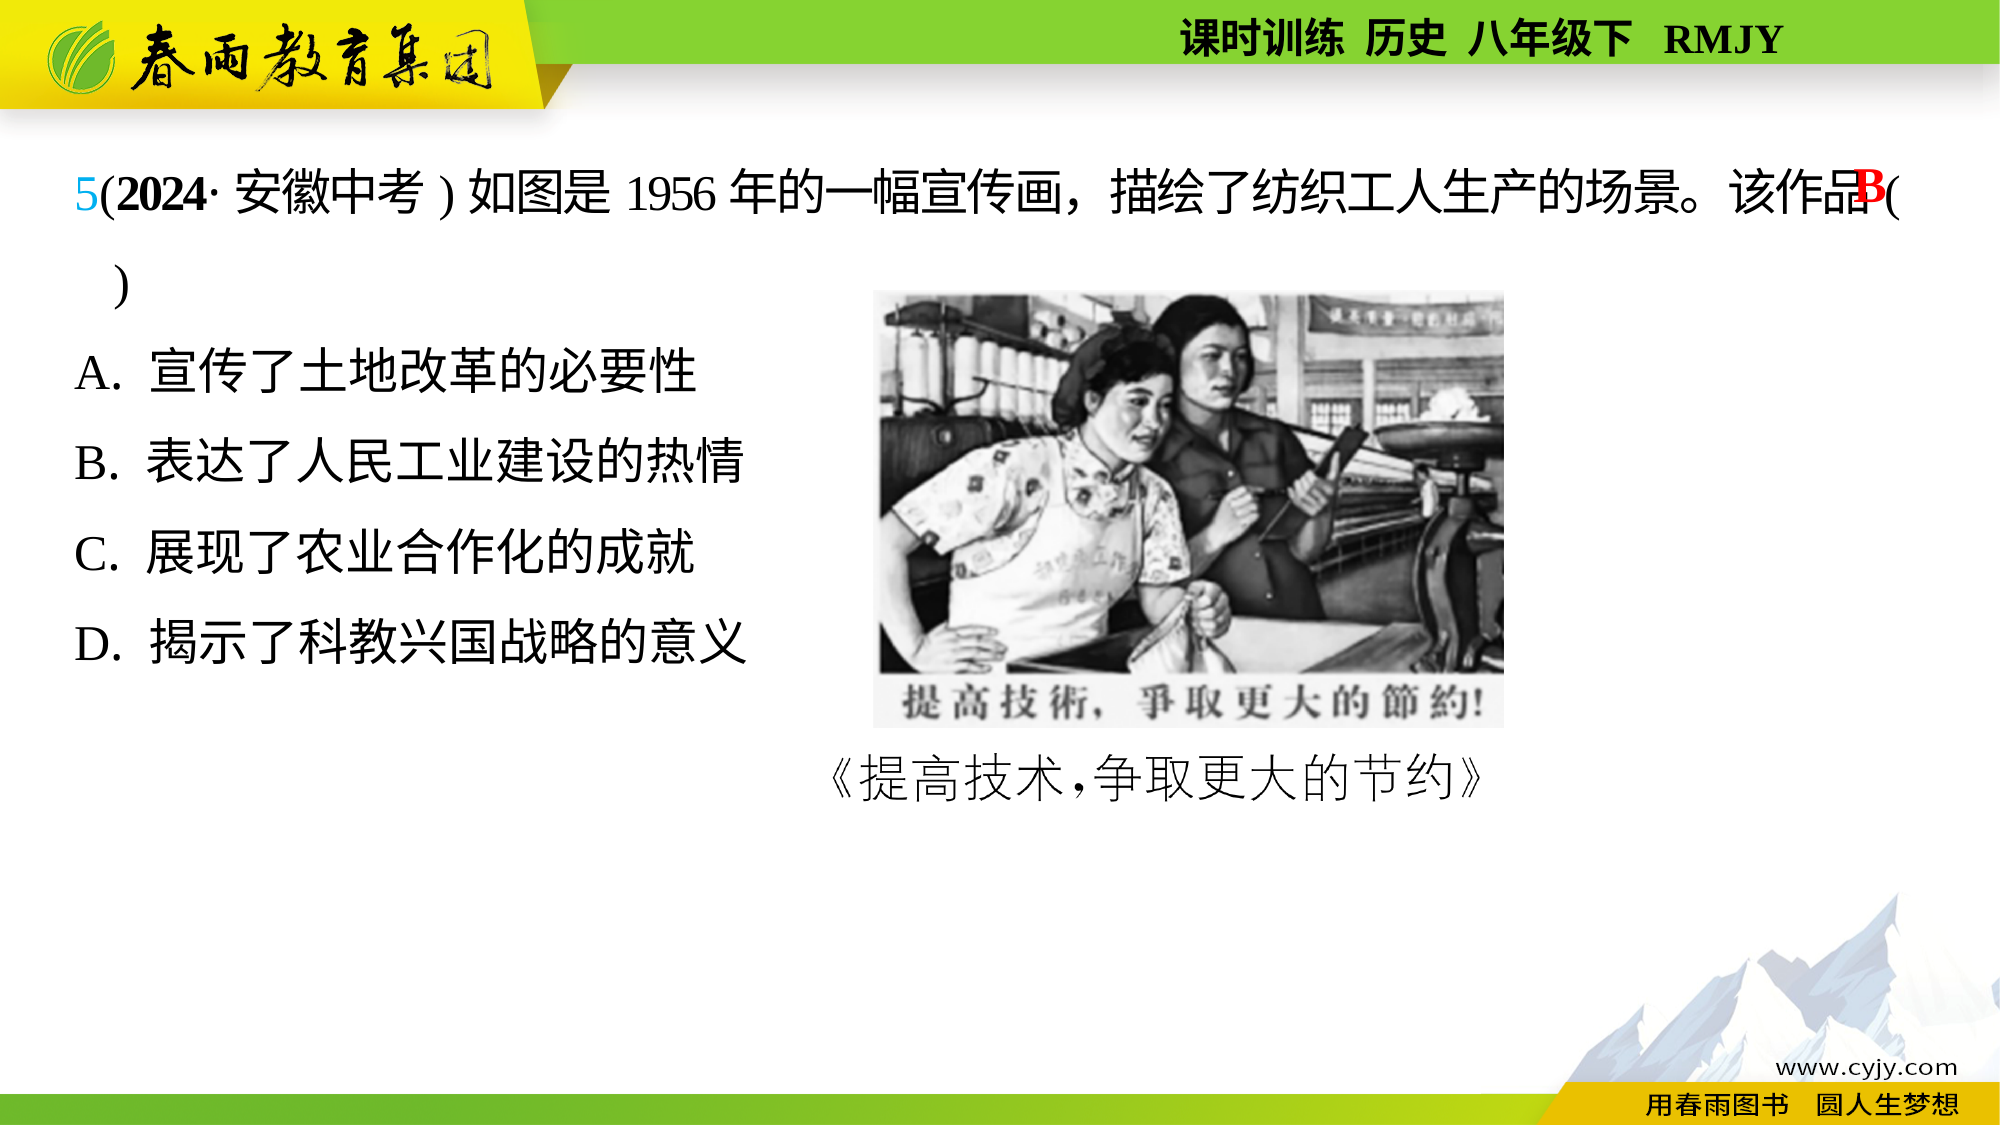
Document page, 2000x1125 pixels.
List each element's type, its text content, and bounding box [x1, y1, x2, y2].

text_box B [1838, 144, 1902, 220]
list 5(2024·安徽中考)如图是1956年的一幅宣传画，描绘了纺织工人生产的场景。该作品( ) A. 宣传了土地改革的必要性 B. 表达了人民工业建设的热情 C. 展现了农业合作化的成就 D. 揭示了科教兴国战略的意义 [59, 122, 1944, 592]
picture [0, 0, 2000, 1125]
